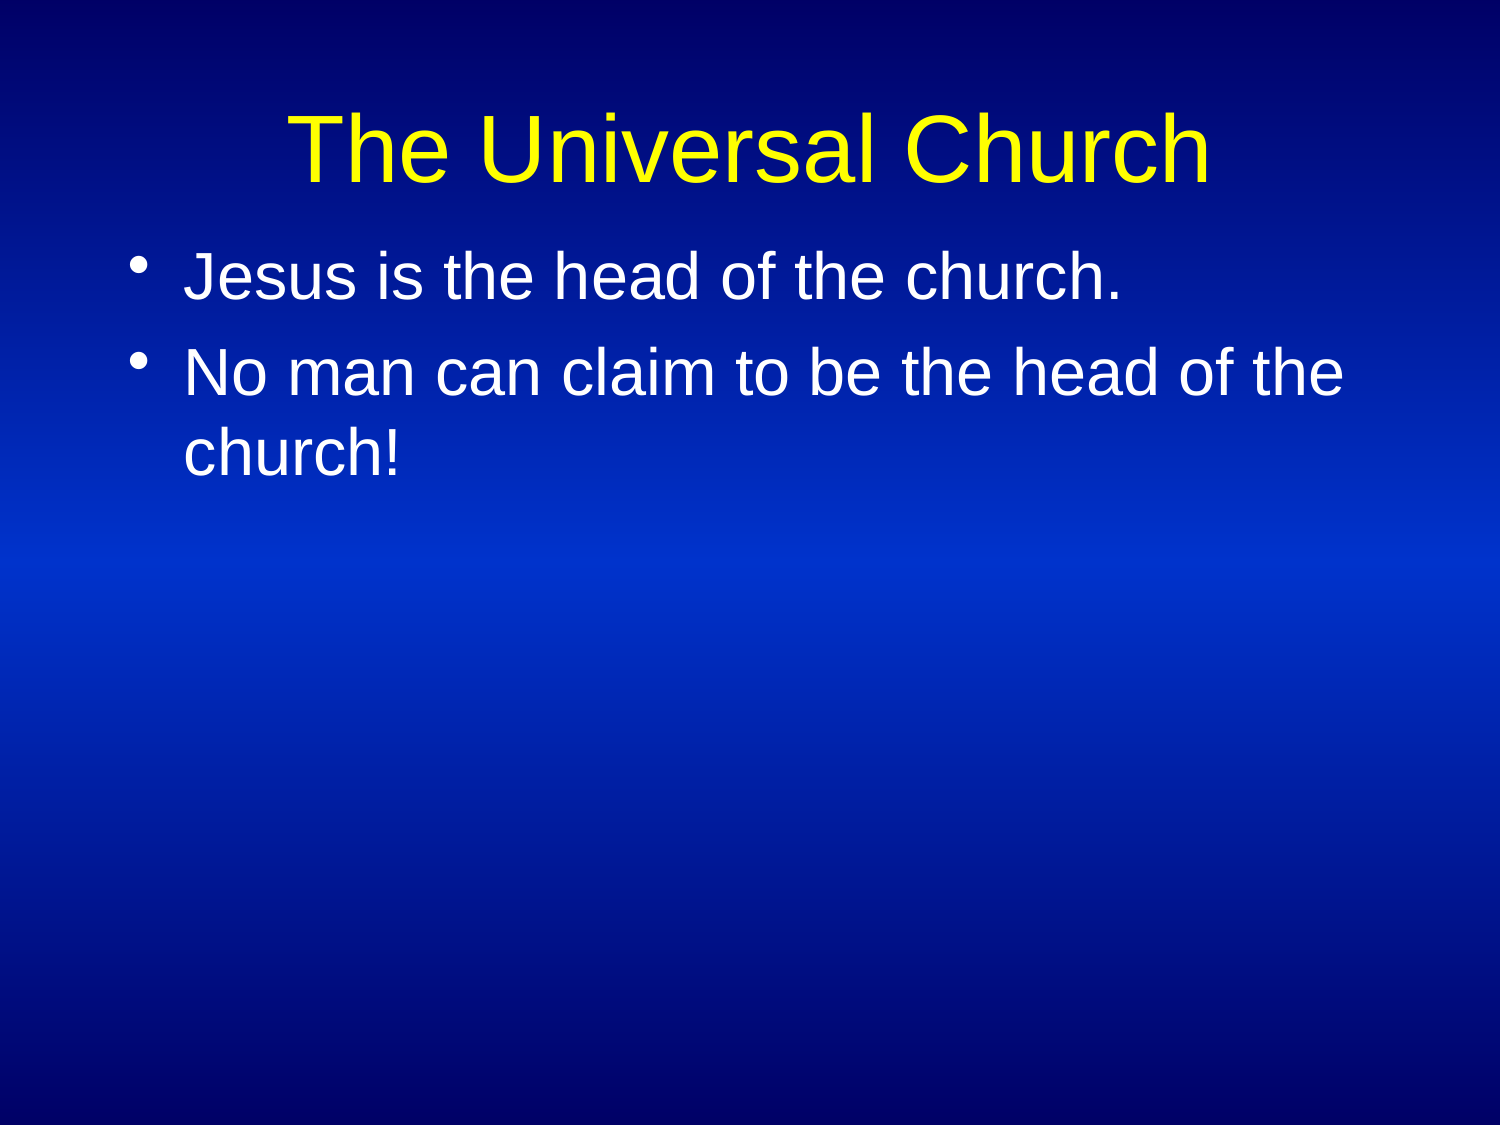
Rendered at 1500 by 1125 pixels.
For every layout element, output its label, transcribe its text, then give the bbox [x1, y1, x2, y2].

list Jesus is the head of the church. No man can claim to be the head of the church! [112, 224, 1463, 1000]
title The Universal Church [37, 50, 1463, 238]
